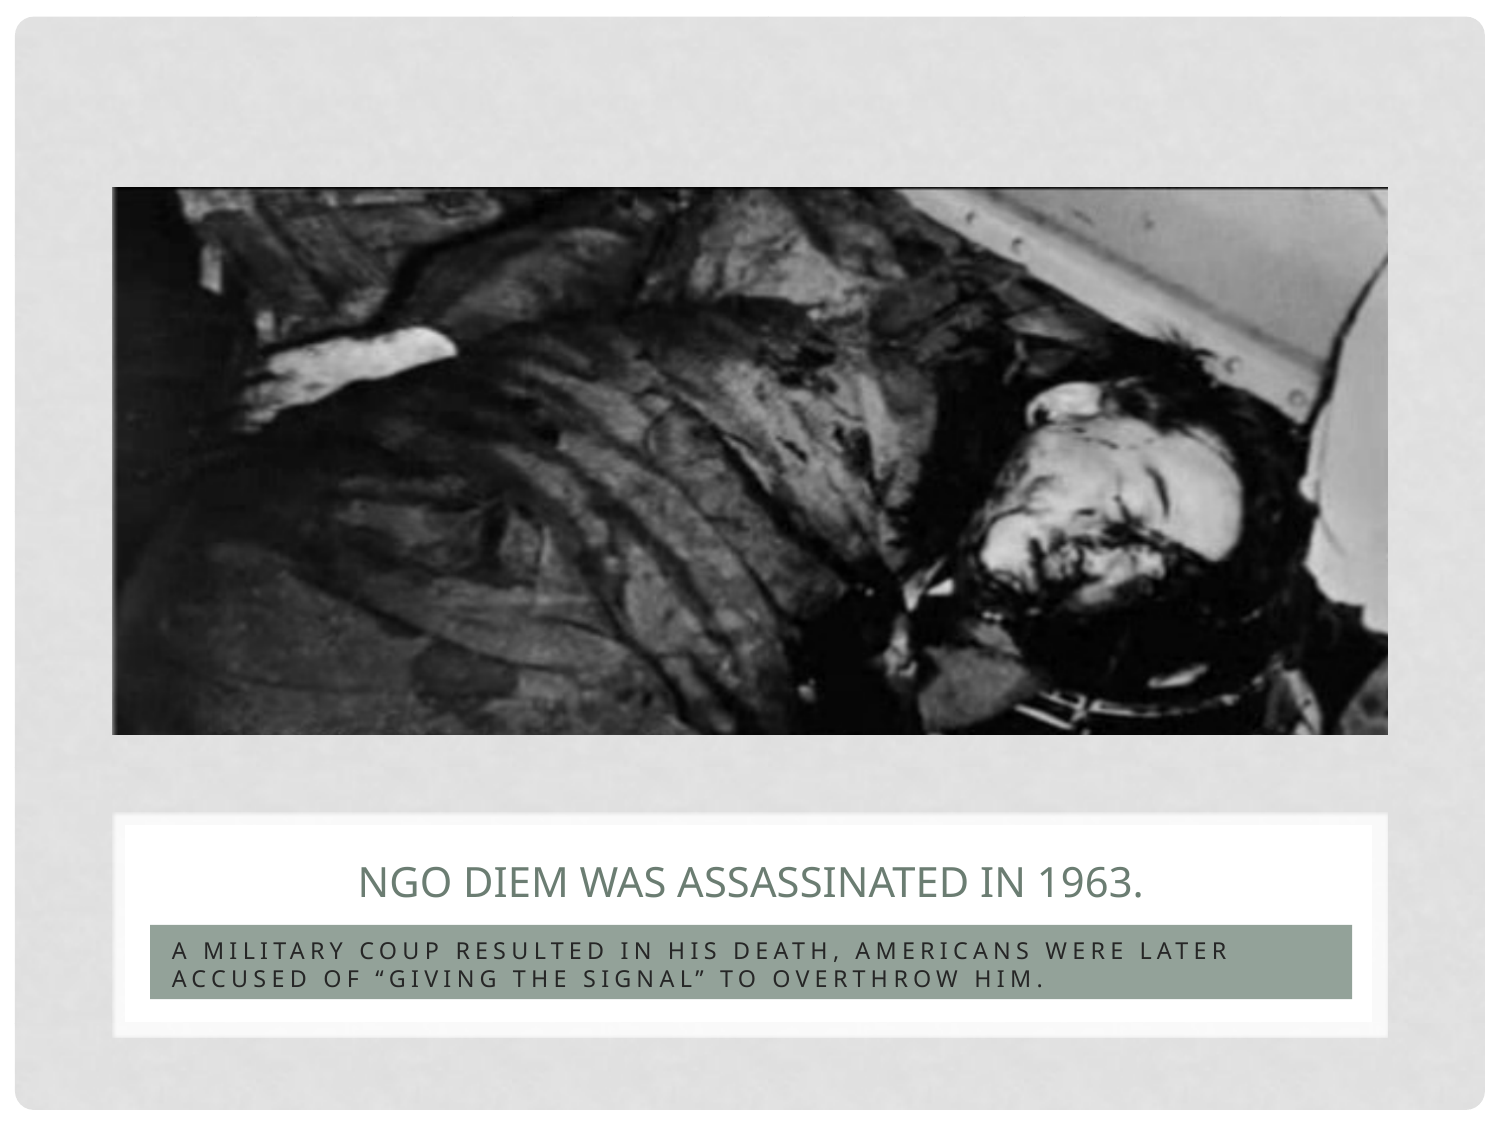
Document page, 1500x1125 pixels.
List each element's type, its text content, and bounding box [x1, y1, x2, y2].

picture [112, 187, 1388, 736]
list A military Coup resulted in his death, Americans were later accused of “giving the signal” to overthrow him. [156, 927, 1346, 1000]
title Ngo Diem was assassinated in 1963. [150, 837, 1353, 924]
